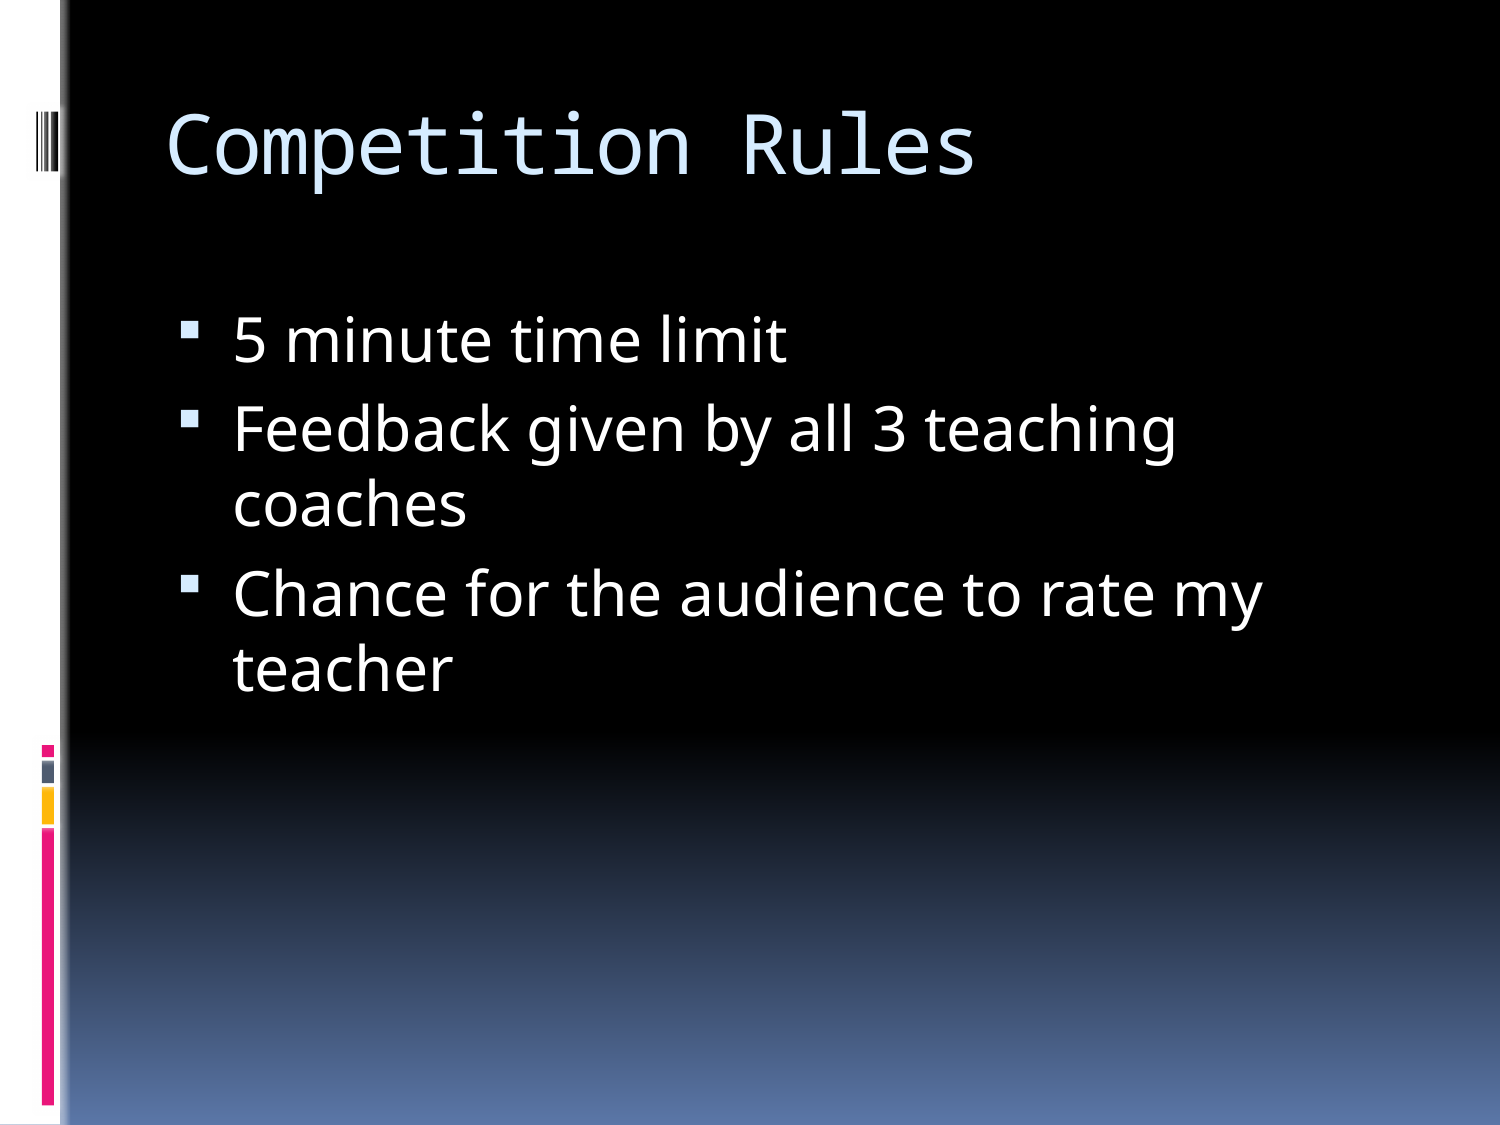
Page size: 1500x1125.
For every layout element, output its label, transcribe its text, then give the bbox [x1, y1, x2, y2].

title Competition Rules [150, 83, 1425, 234]
list 5 minute time limit Feedback given by all 3 teaching coaches Chance for the audience to rate my teacher [150, 292, 1425, 1043]
